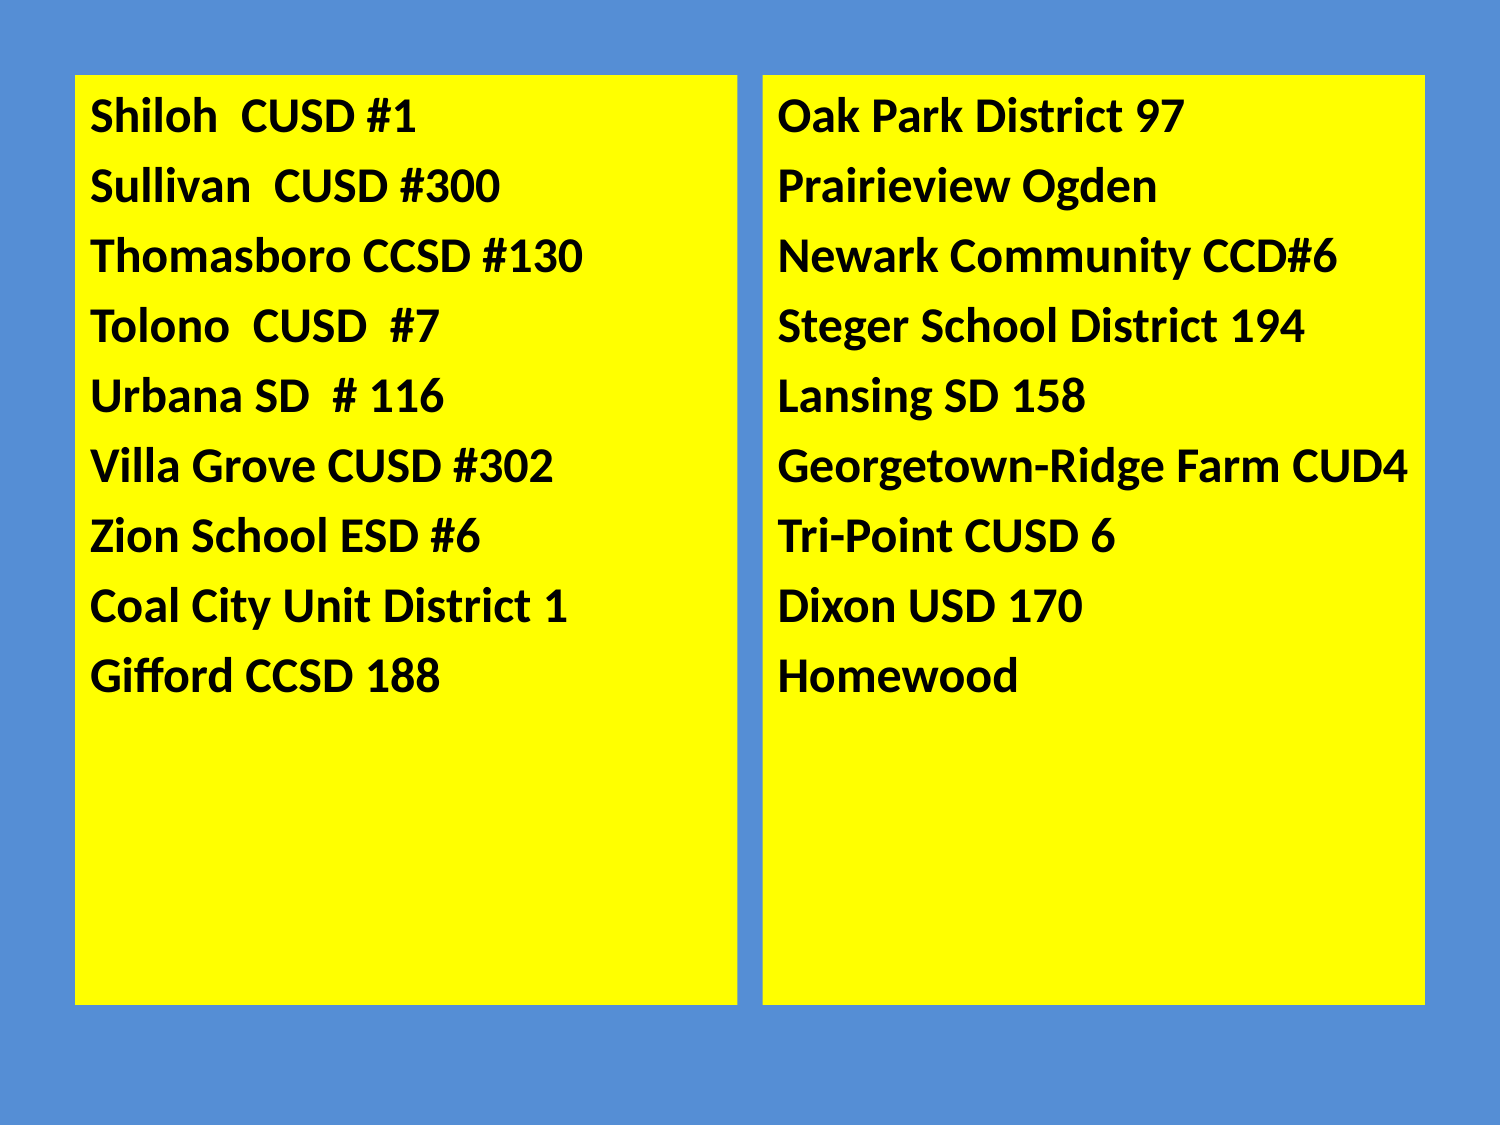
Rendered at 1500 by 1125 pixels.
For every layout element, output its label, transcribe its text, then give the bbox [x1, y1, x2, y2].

list Shiloh CUSD #1 Sullivan CUSD #300 Thomasboro CCSD #130 Tolono CUSD #7 Urbana SD # 116 Villa Grove CUSD #302 Zion School ESD #6 Coal City Unit District 1 Gifford CCSD 188 [75, 75, 738, 1005]
list Oak Park District 97 Prairieview Ogden Newark Community CCD#6 Steger School District 194 Lansing SD 158 Georgetown-Ridge Farm CUD4 Tri-Point CUSD 6 Dixon USD 170 Homewood [762, 75, 1425, 1005]
